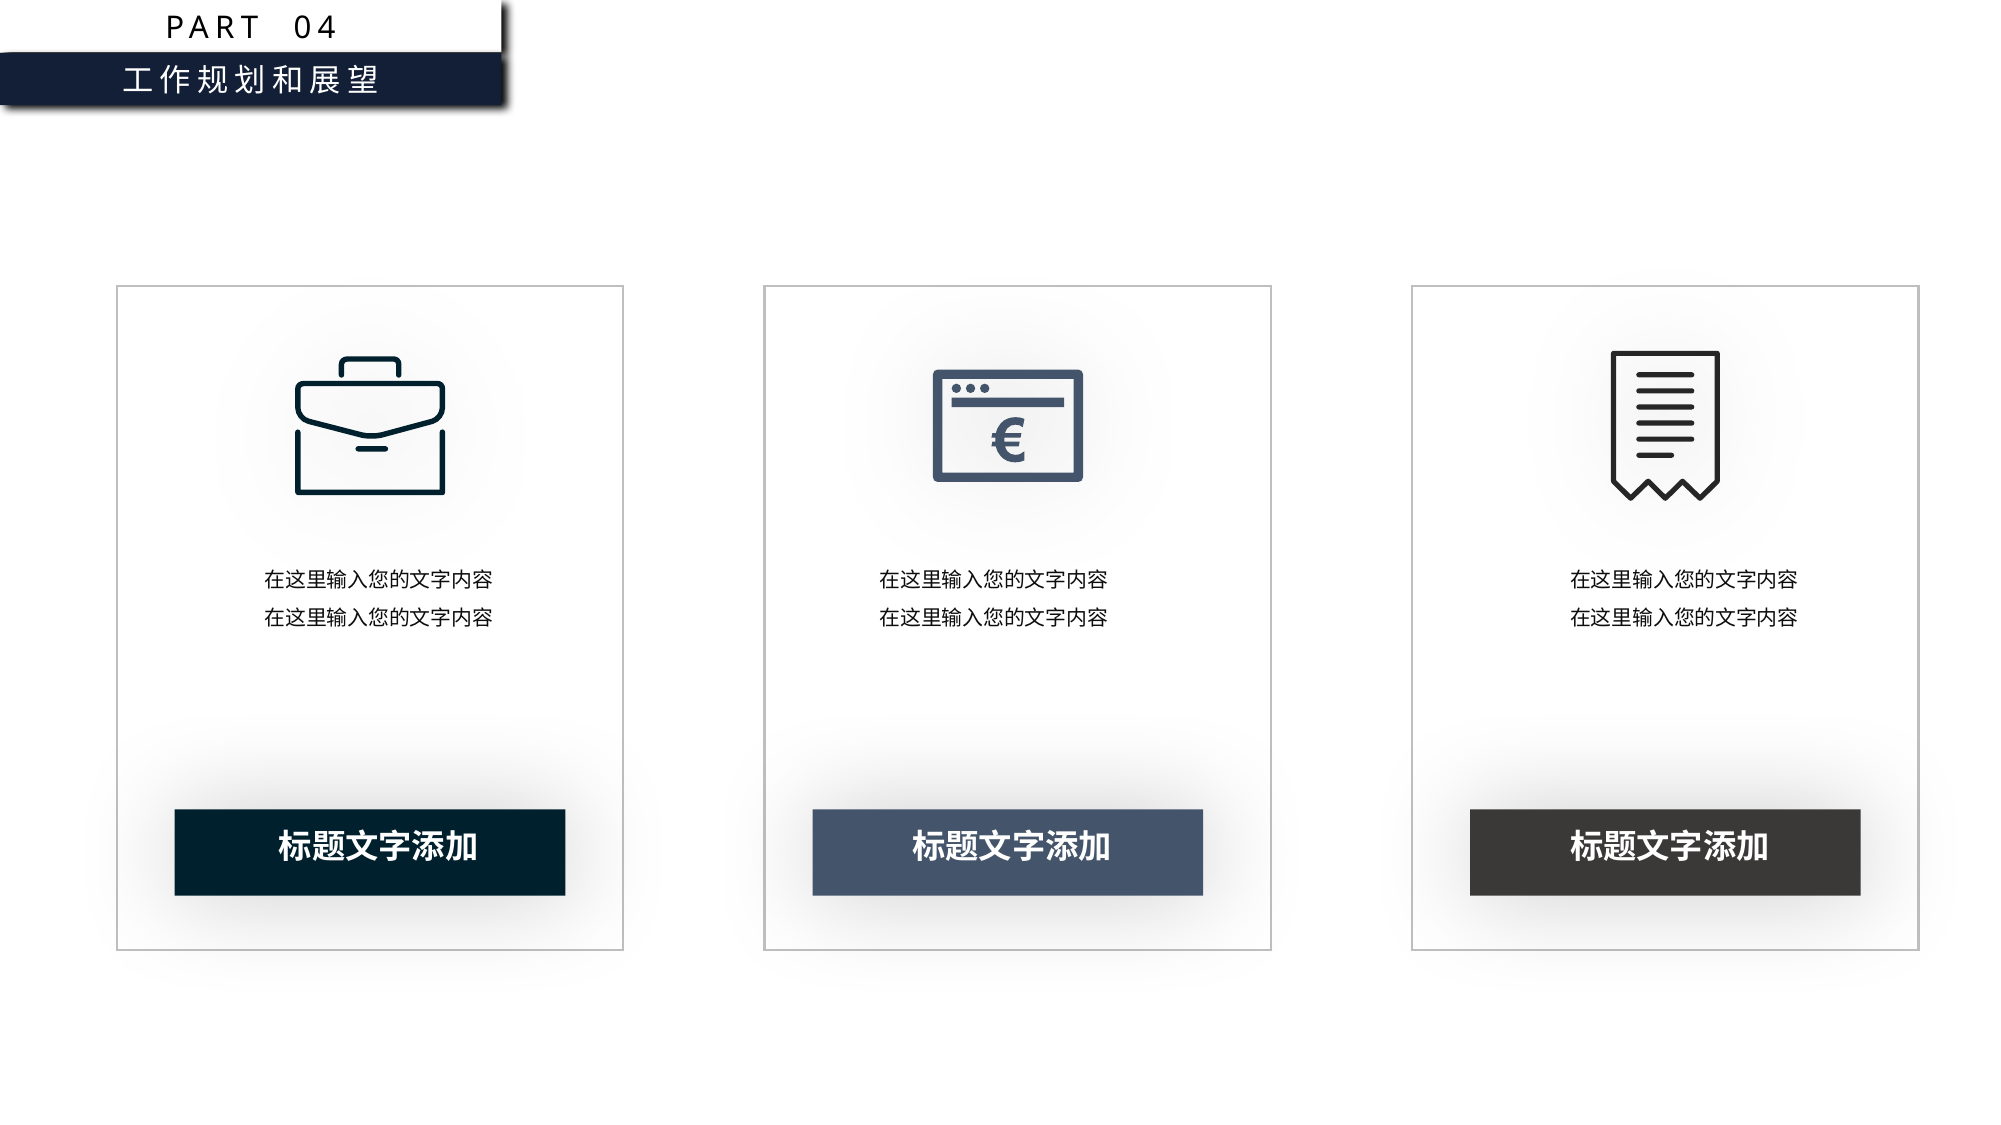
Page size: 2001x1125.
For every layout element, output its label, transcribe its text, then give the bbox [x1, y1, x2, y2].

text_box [116, 286, 624, 950]
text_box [764, 286, 1271, 950]
text_box PART 04 [0, 0, 502, 52]
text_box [1412, 286, 1919, 950]
text_box 工作规划和展望 [0, 52, 502, 106]
